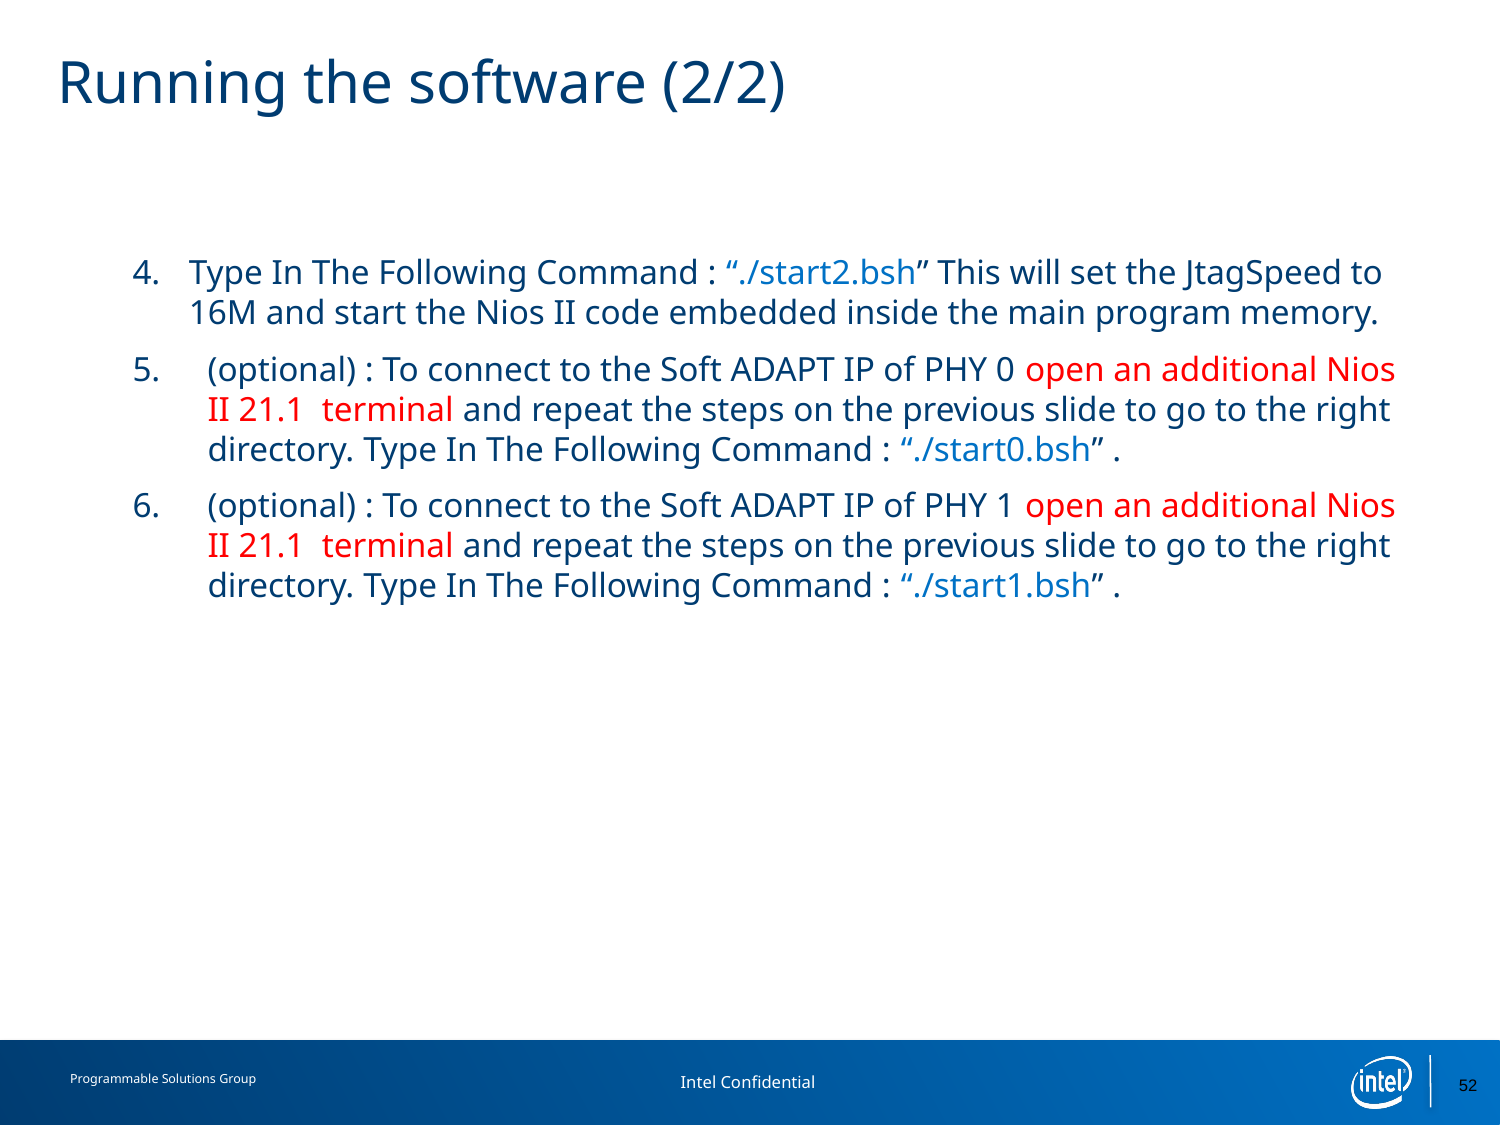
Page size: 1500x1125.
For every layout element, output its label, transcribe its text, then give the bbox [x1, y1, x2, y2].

slide_number 52 [1127, 1055, 1478, 1116]
list Type In The Following Command : “./start2.bsh” This will set the JtagSpeed to 16M and start the Nios II code embedded inside the main program memory. (optional) : To connect to the Soft ADAPT IP of PHY 0 open an additional Nios II 21.1 terminal and repeat the steps on the previous slide to go to the right directory. Type In The Following Command : “./start0.bsh” . (optional) : To connect to the Soft ADAPT IP of PHY 1 open an additional Nios II 21.1 terminal and repeat the steps on the previous slide to go to the right directory. Type In The Following Command : “./start1.bsh” . [57, 194, 1425, 963]
title Running the software (2/2) [57, 44, 1425, 194]
